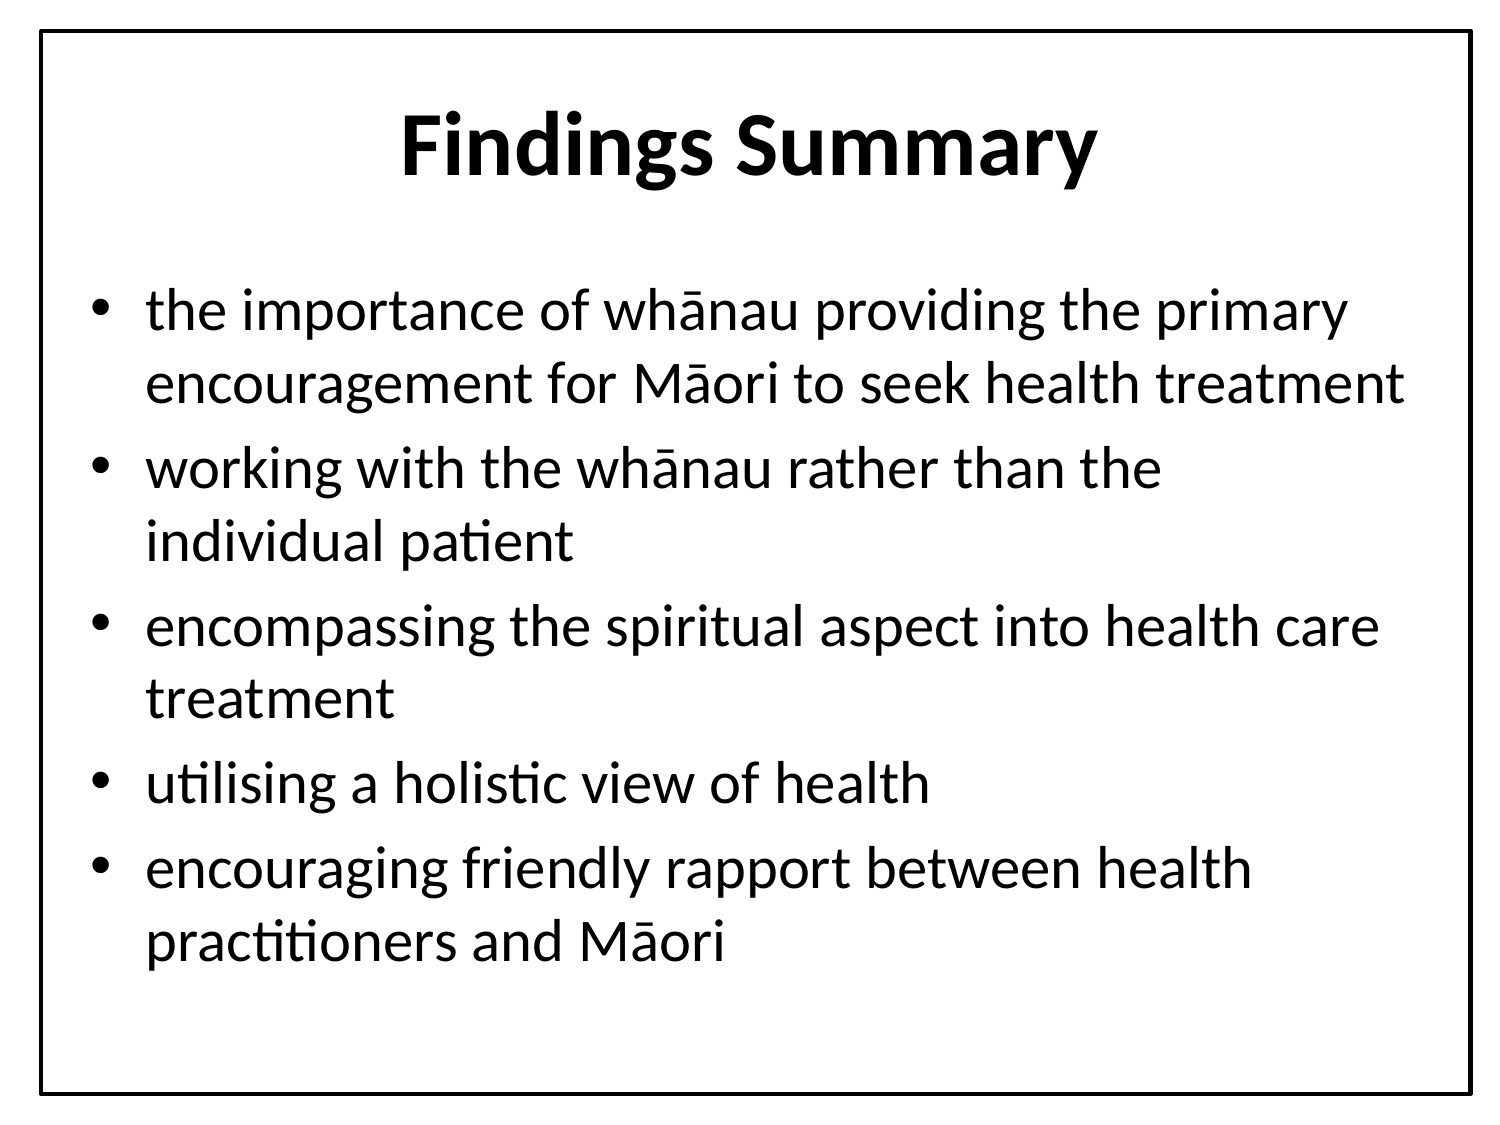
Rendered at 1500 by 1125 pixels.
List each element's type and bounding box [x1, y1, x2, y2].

text_box [39, 29, 1473, 1096]
